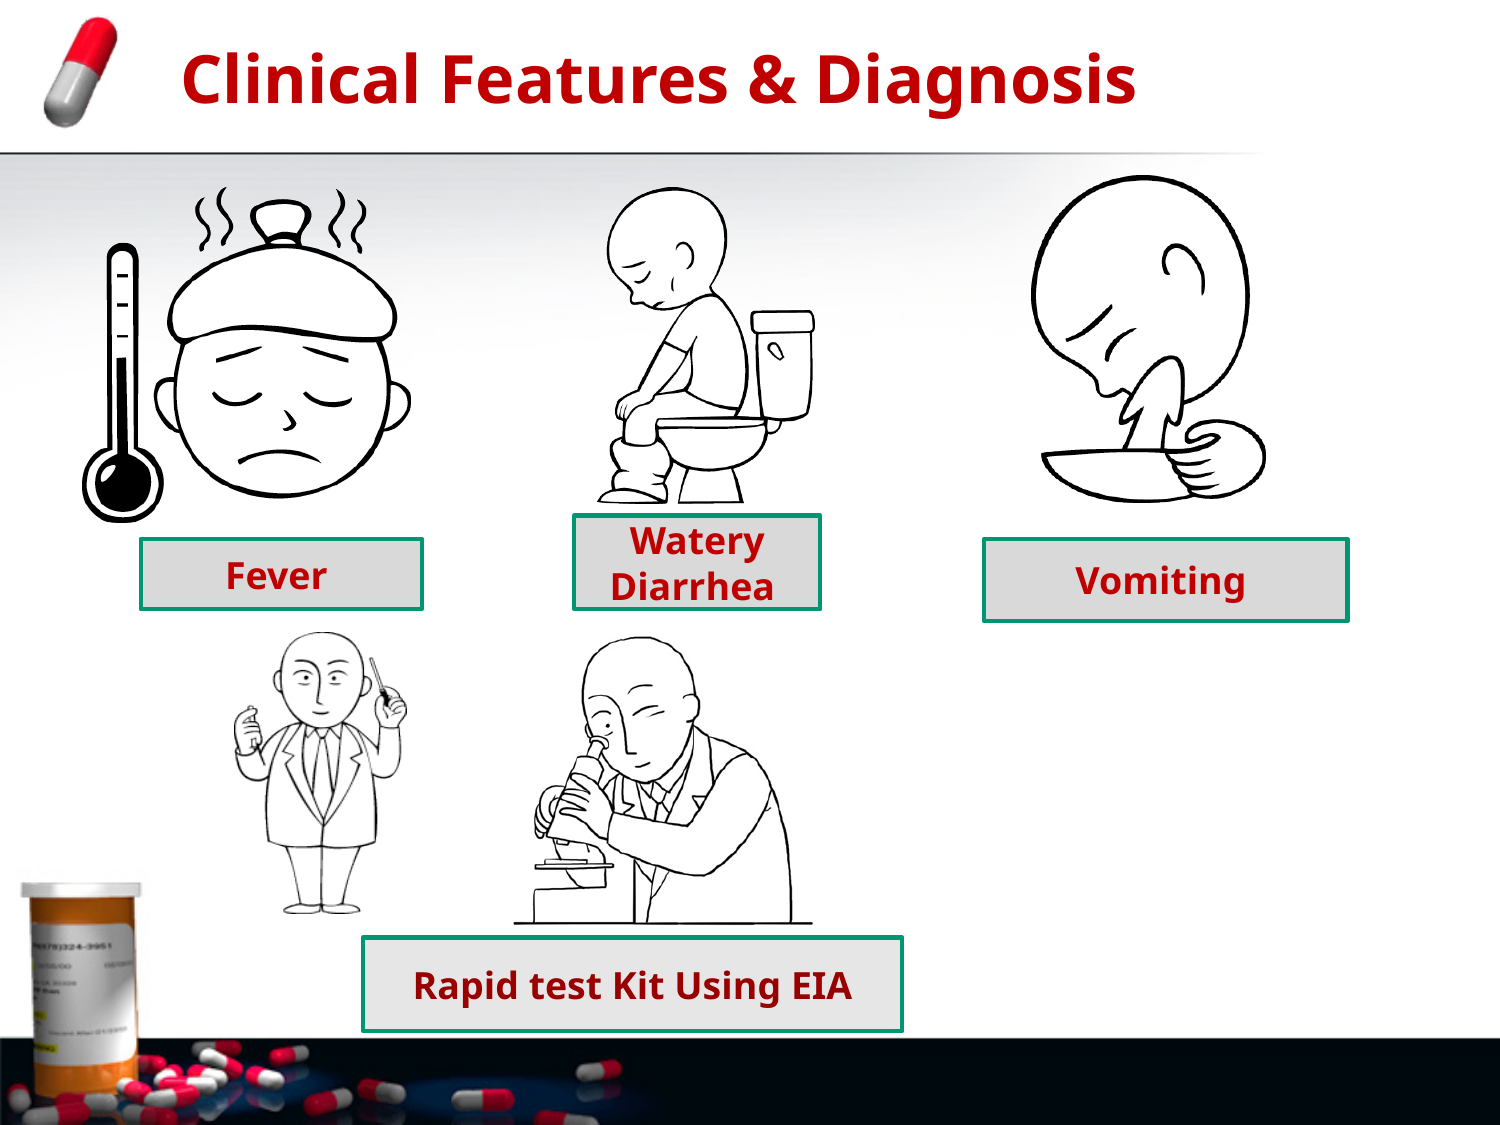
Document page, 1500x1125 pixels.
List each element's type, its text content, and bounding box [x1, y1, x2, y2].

text_box Vomiting [982, 537, 1350, 623]
text_box Rapid test Kit Using EIA [361, 935, 904, 1033]
text_box Watery Diarrhea [572, 513, 822, 611]
picture [0, 0, 1500, 1125]
title Clinical Features & Diagnosis [165, 0, 1391, 155]
text_box Fever [139, 537, 424, 611]
